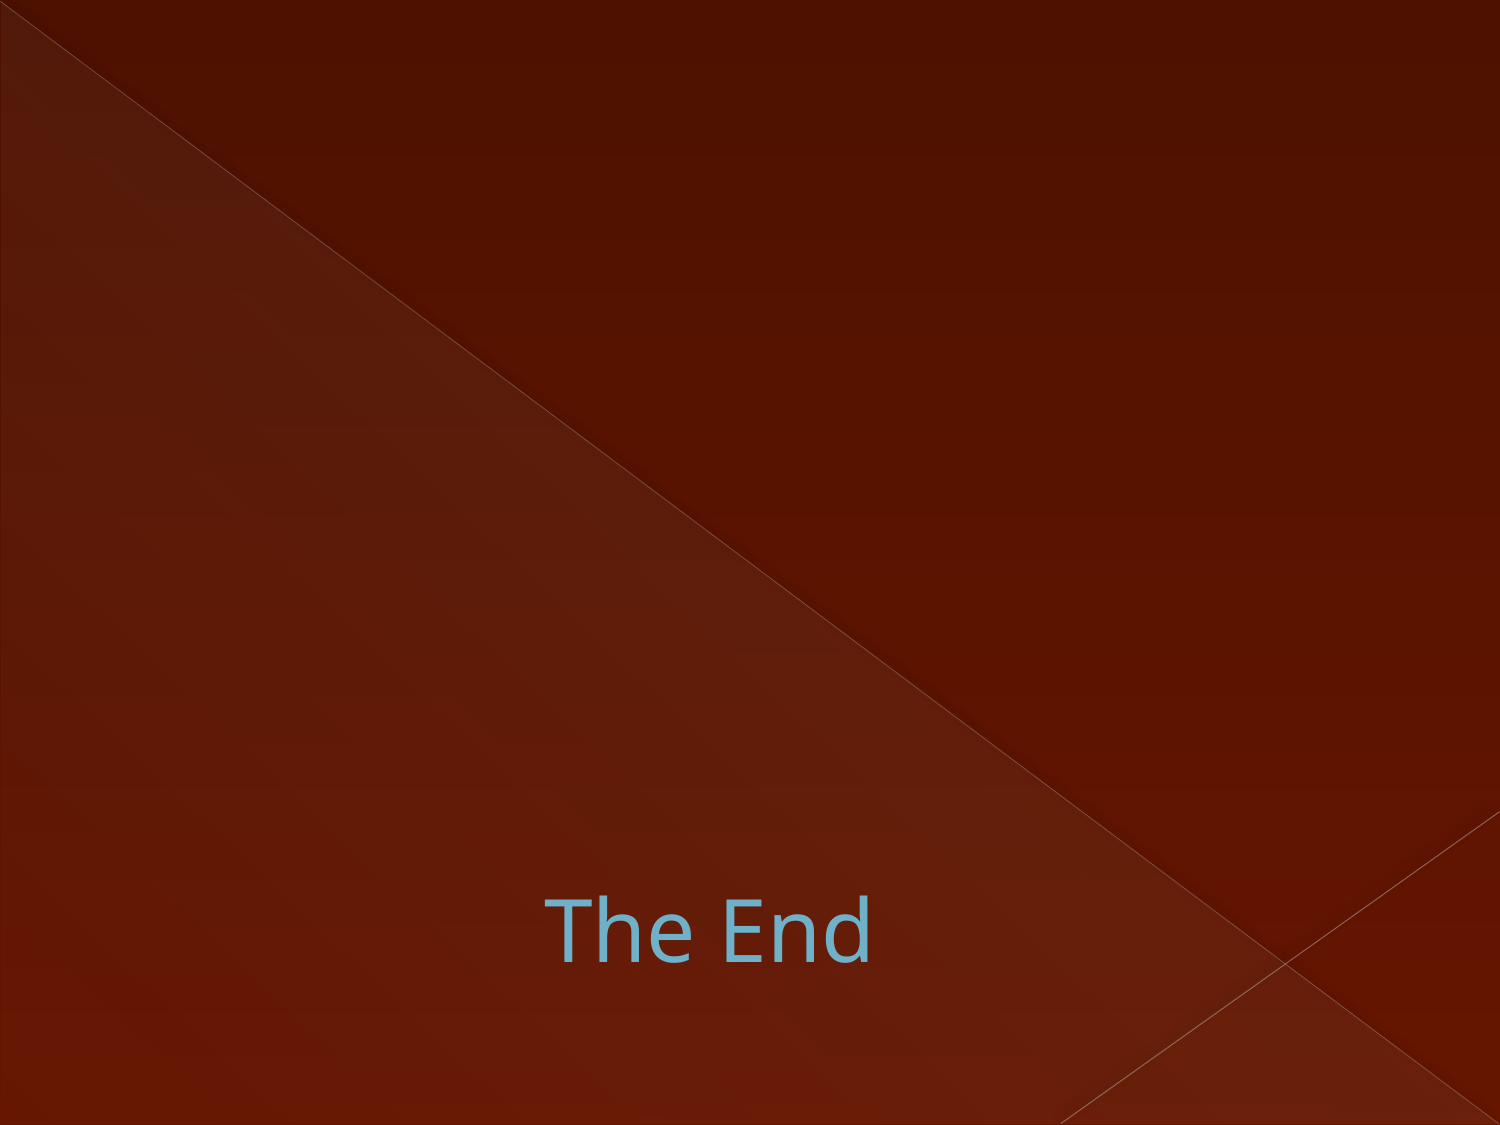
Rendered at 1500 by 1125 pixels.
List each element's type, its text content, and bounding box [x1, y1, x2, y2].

title The End [450, 812, 1500, 1042]
